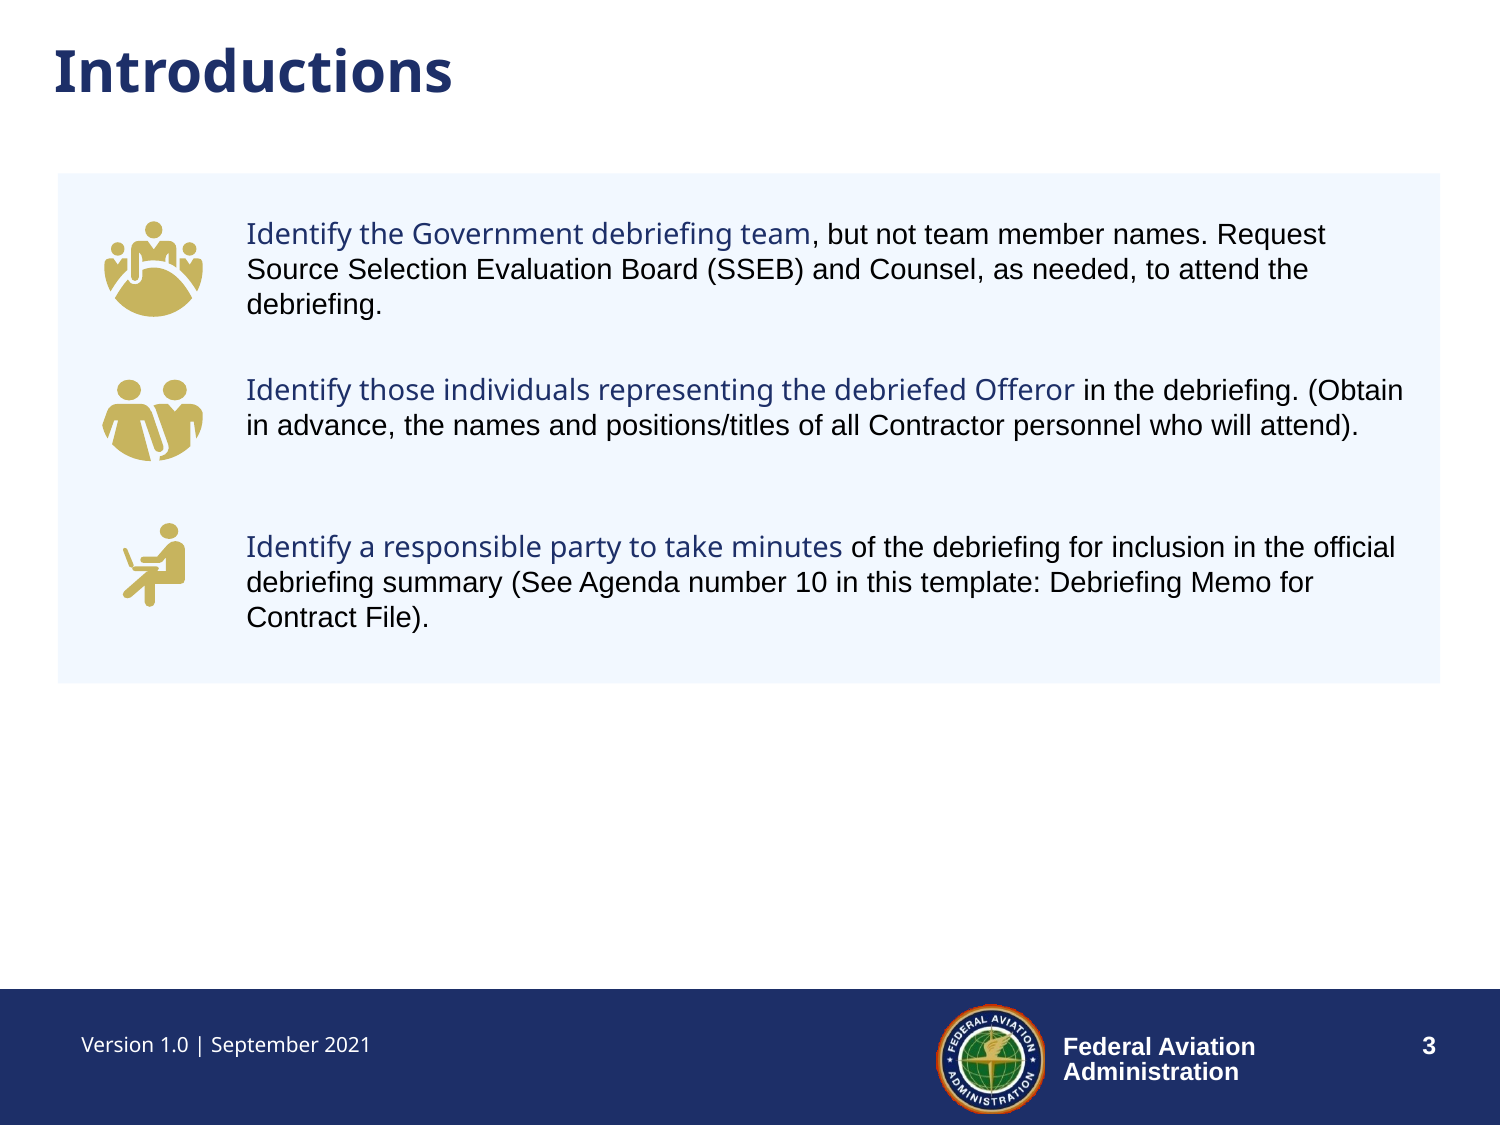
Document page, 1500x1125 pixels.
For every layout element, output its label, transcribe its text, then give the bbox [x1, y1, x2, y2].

picture [936, 1004, 1045, 1114]
text_box Version 1.0 | September 2021 [66, 1023, 387, 1064]
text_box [121, 520, 1441, 643]
text_box [57, 173, 1441, 684]
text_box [102, 364, 1441, 486]
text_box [104, 207, 1403, 330]
text_box Introductions [39, 23, 858, 116]
